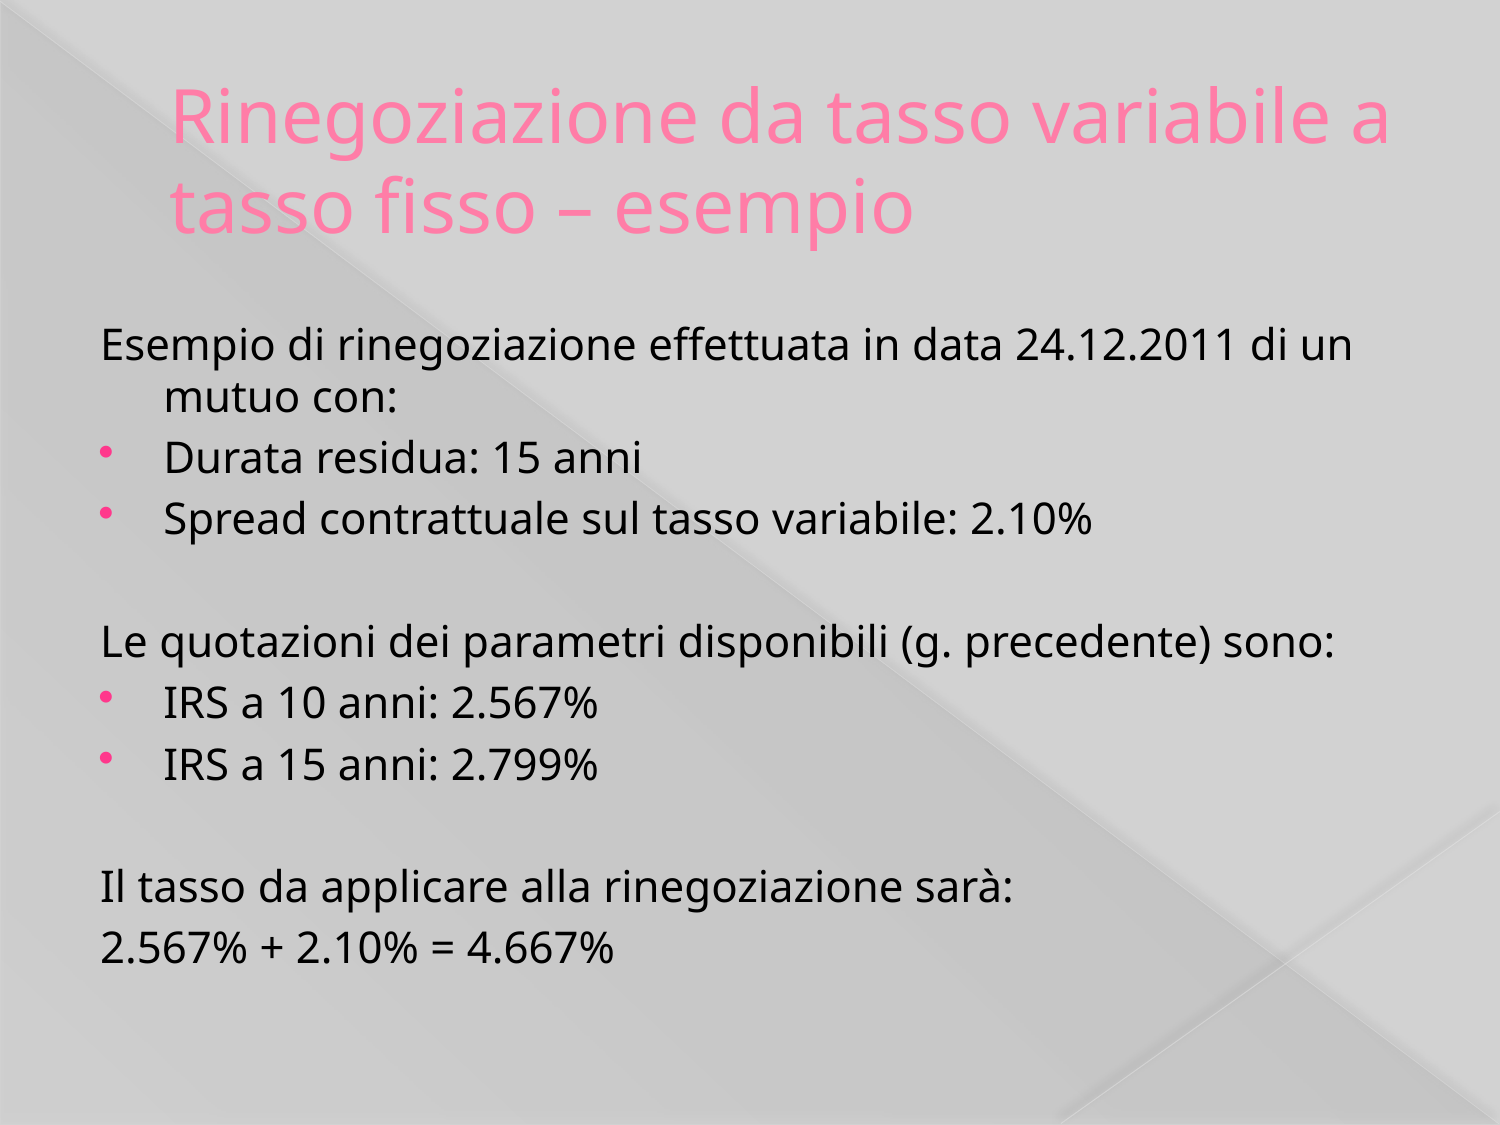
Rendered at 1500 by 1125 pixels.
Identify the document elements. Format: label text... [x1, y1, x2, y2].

title Rinegoziazione da tasso variabile a tasso fisso – esempio [75, 43, 1425, 274]
list Esempio di rinegoziazione effettuata in data 24.12.2011 di un mutuo con: Durata residua: 15 anni Spread contrattuale sul tasso variabile: 2.10% Le quotazioni dei parametri disponibili (g. precedente) sono: IRS a 10 anni: 2.567% IRS a 15 anni: 2.799% Il tasso da applicare alla rinegoziazione sarà: 2.567% + 2.10% = 4.667% [75, 308, 1425, 1059]
